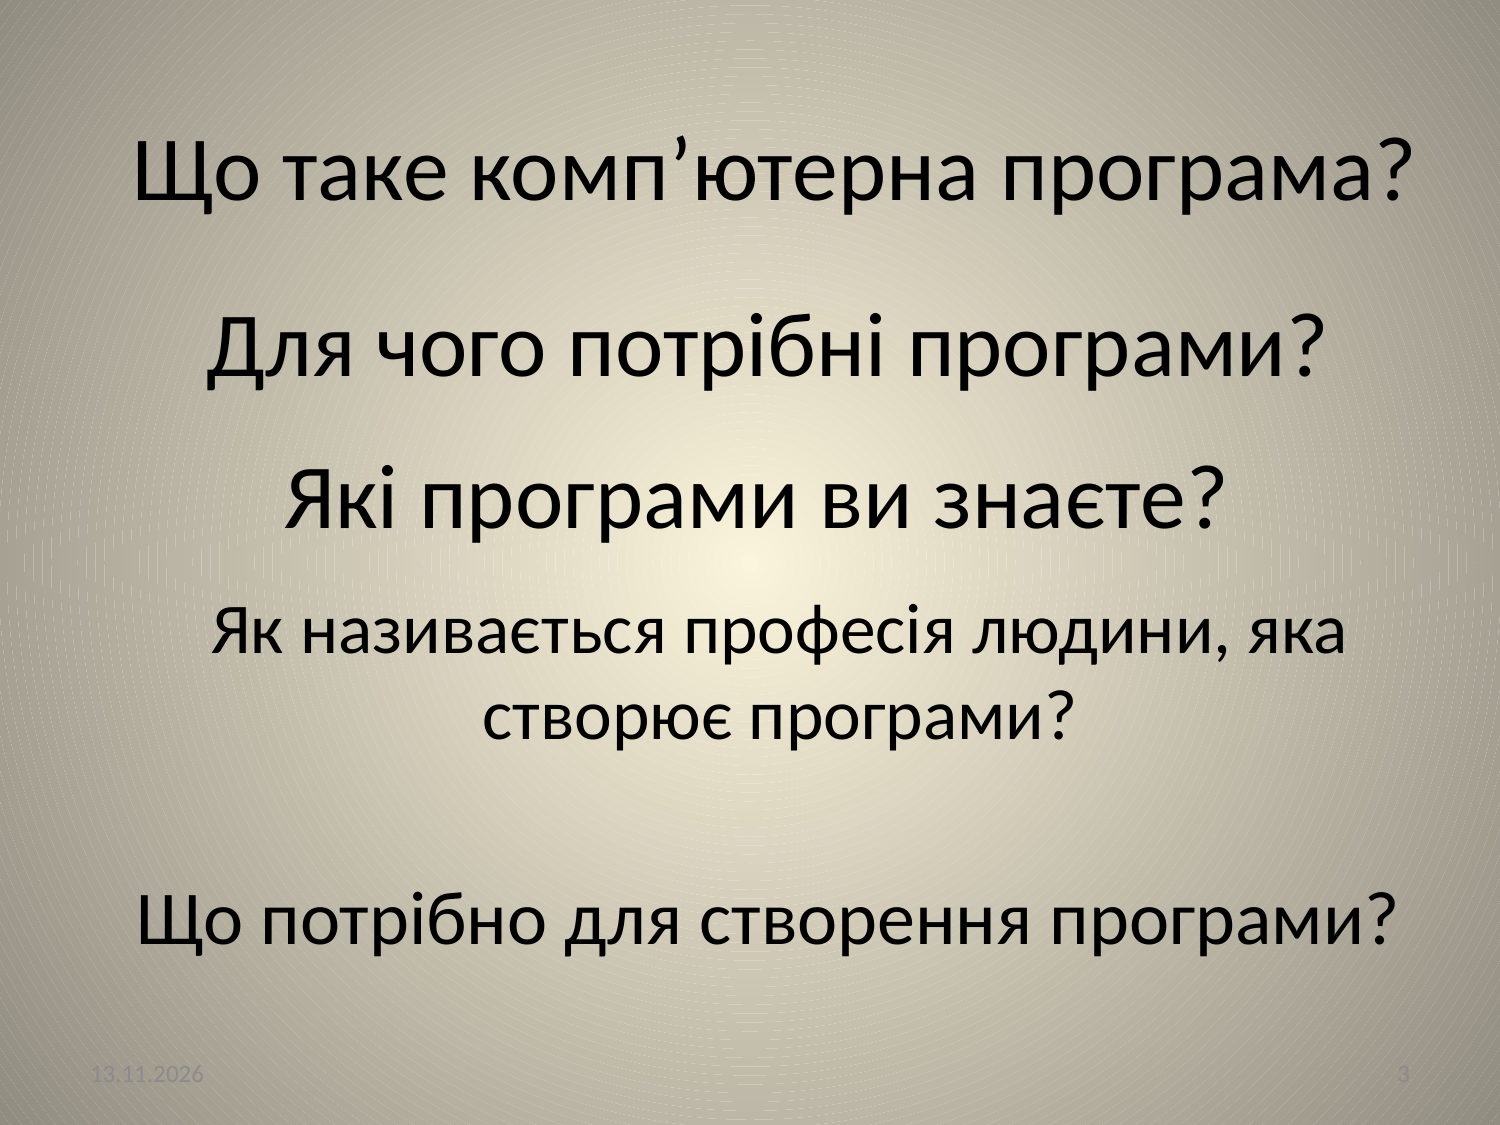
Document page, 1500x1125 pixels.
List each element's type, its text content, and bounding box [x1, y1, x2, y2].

text_box Що потрібно для створення програми? [93, 820, 1444, 1008]
text_box Як називається професія людини, яка створює програми? [105, 574, 1456, 762]
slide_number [75, 1042, 425, 1103]
text_box Для чого потрібні програми? [93, 246, 1444, 434]
text_box Що таке комп’ютерна програма? [99, 70, 1450, 258]
title Які програми ви знаєте? [82, 398, 1432, 586]
slide_number 3 [1074, 1042, 1425, 1103]
